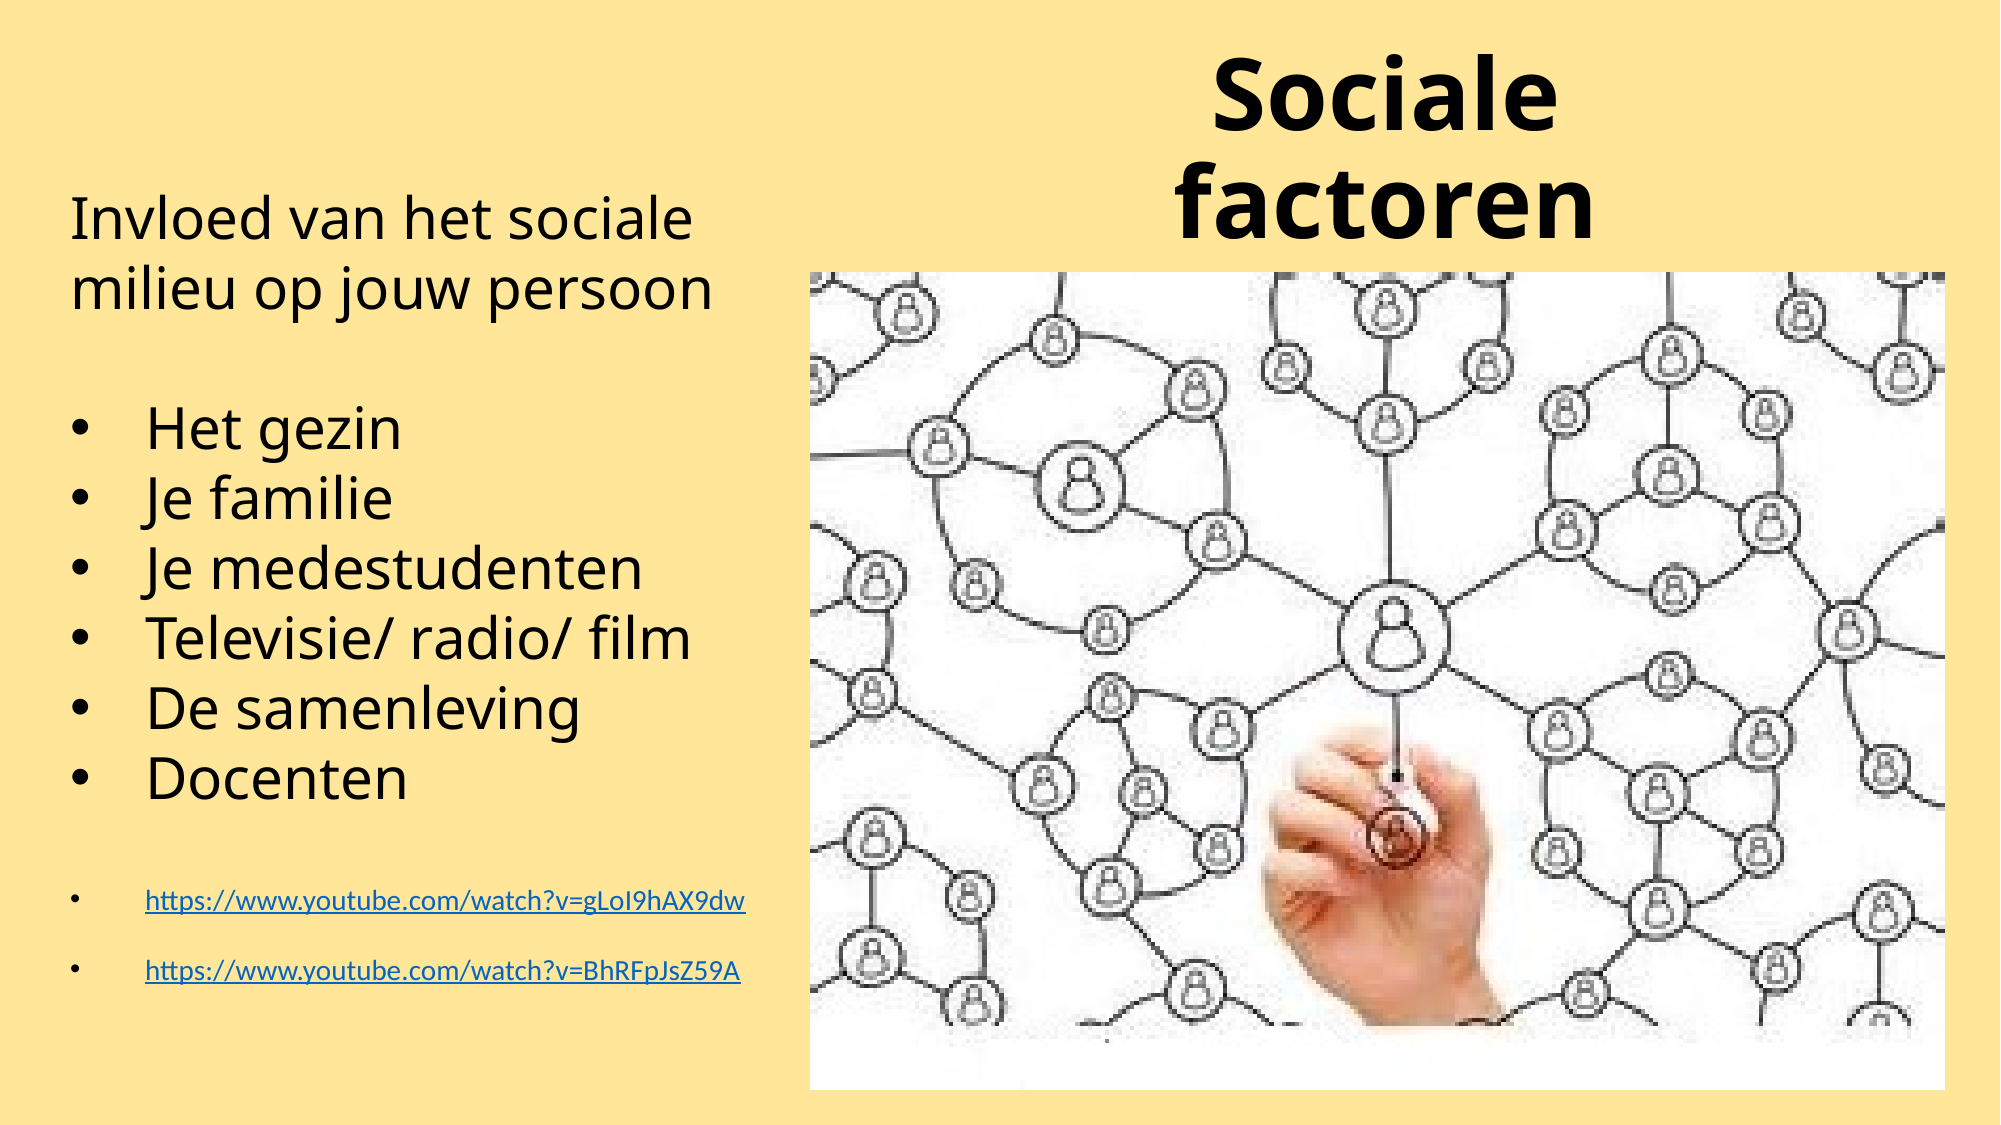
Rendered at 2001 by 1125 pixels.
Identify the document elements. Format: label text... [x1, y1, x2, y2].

picture [810, 272, 1945, 1090]
subtitle Sociale factoren [995, 36, 1777, 150]
text_box Invloed van het sociale milieu op jouw persoon Het gezin Je familie Je medestudenten Televisie/ radio/ film De samenleving Docenten https://www.youtube.com/watch?v=gLoI9hAX9dw https://www.youtube.com/watch?v=BhRFpJsZ59A [55, 174, 859, 1039]
